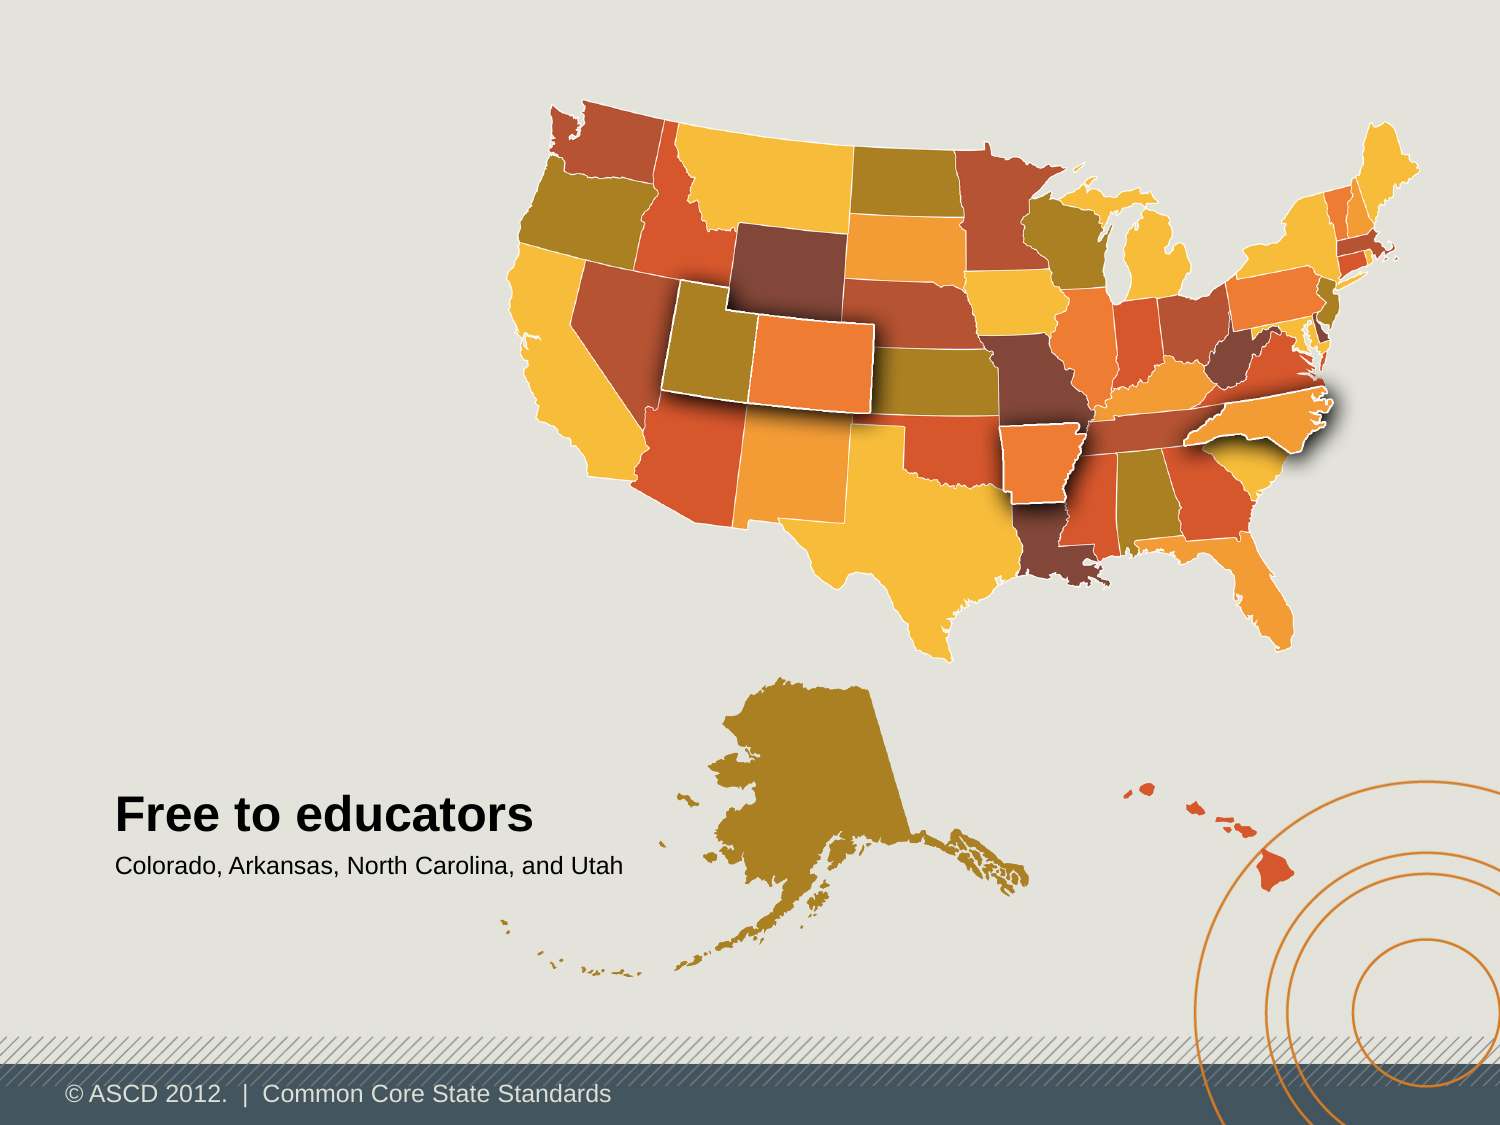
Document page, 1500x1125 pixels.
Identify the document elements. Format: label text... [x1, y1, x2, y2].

slide_number © ASCD 2012. | Common Core State Standards [50, 1070, 925, 1120]
text_box Colorado, Arkansas, North Carolina, and Utah [99, 842, 493, 917]
picture [0, 0, 1500, 1125]
text_box Free to educators [99, 774, 493, 842]
